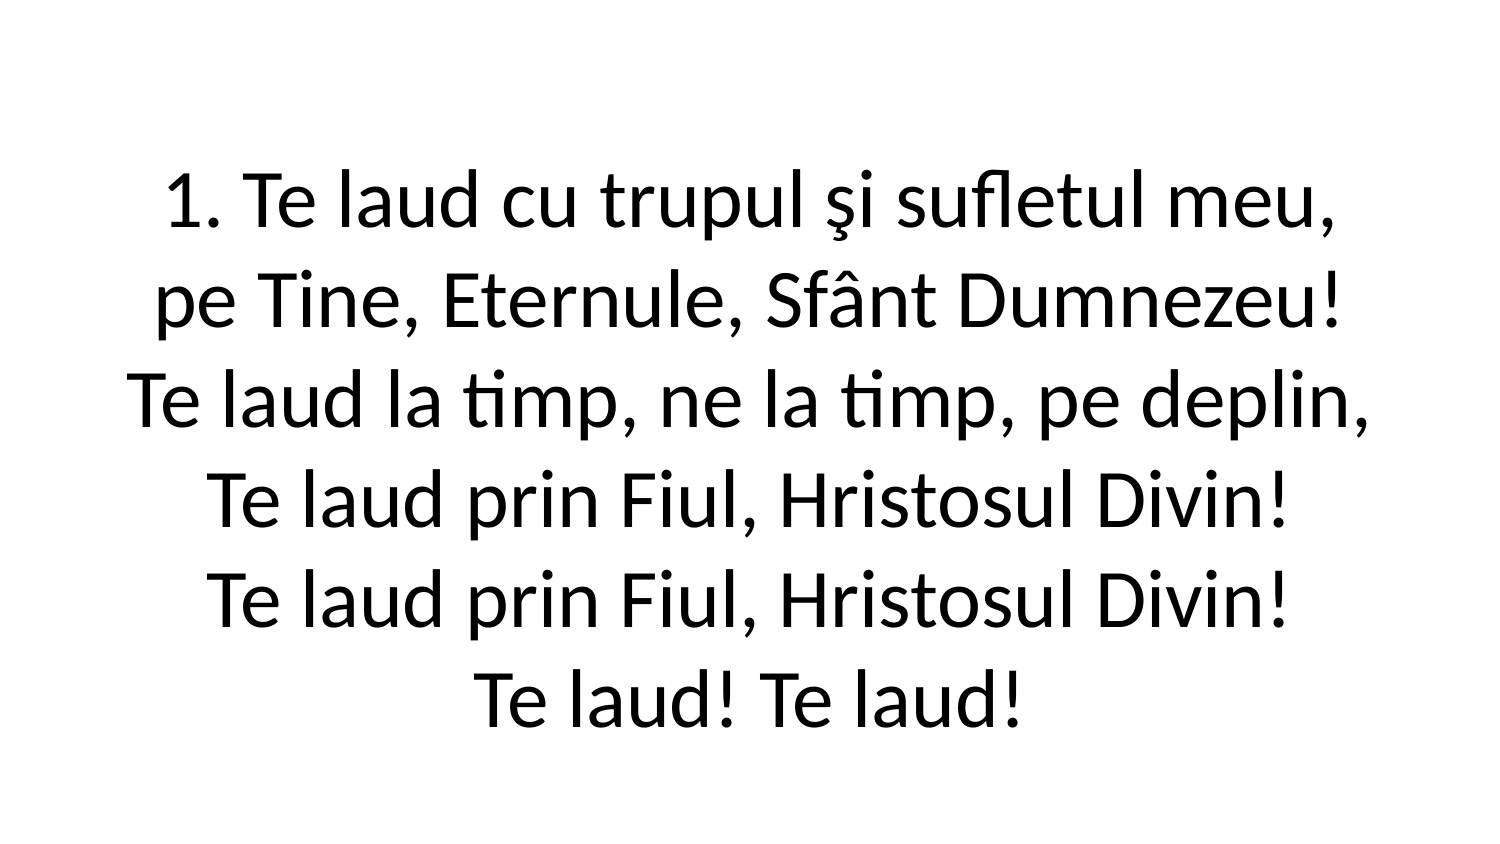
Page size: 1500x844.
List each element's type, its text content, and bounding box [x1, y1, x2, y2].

text_box 1. Te laud cu trupul şi sufletul meu, pe Tine, Eternule, Sfânt Dumnezeu! Te laud la timp, ne la timp, pe deplin, Te laud prin Fiul, Hristosul Divin! Te laud prin Fiul, Hristosul Divin! Te laud! Te laud! [112, 92, 1388, 752]
